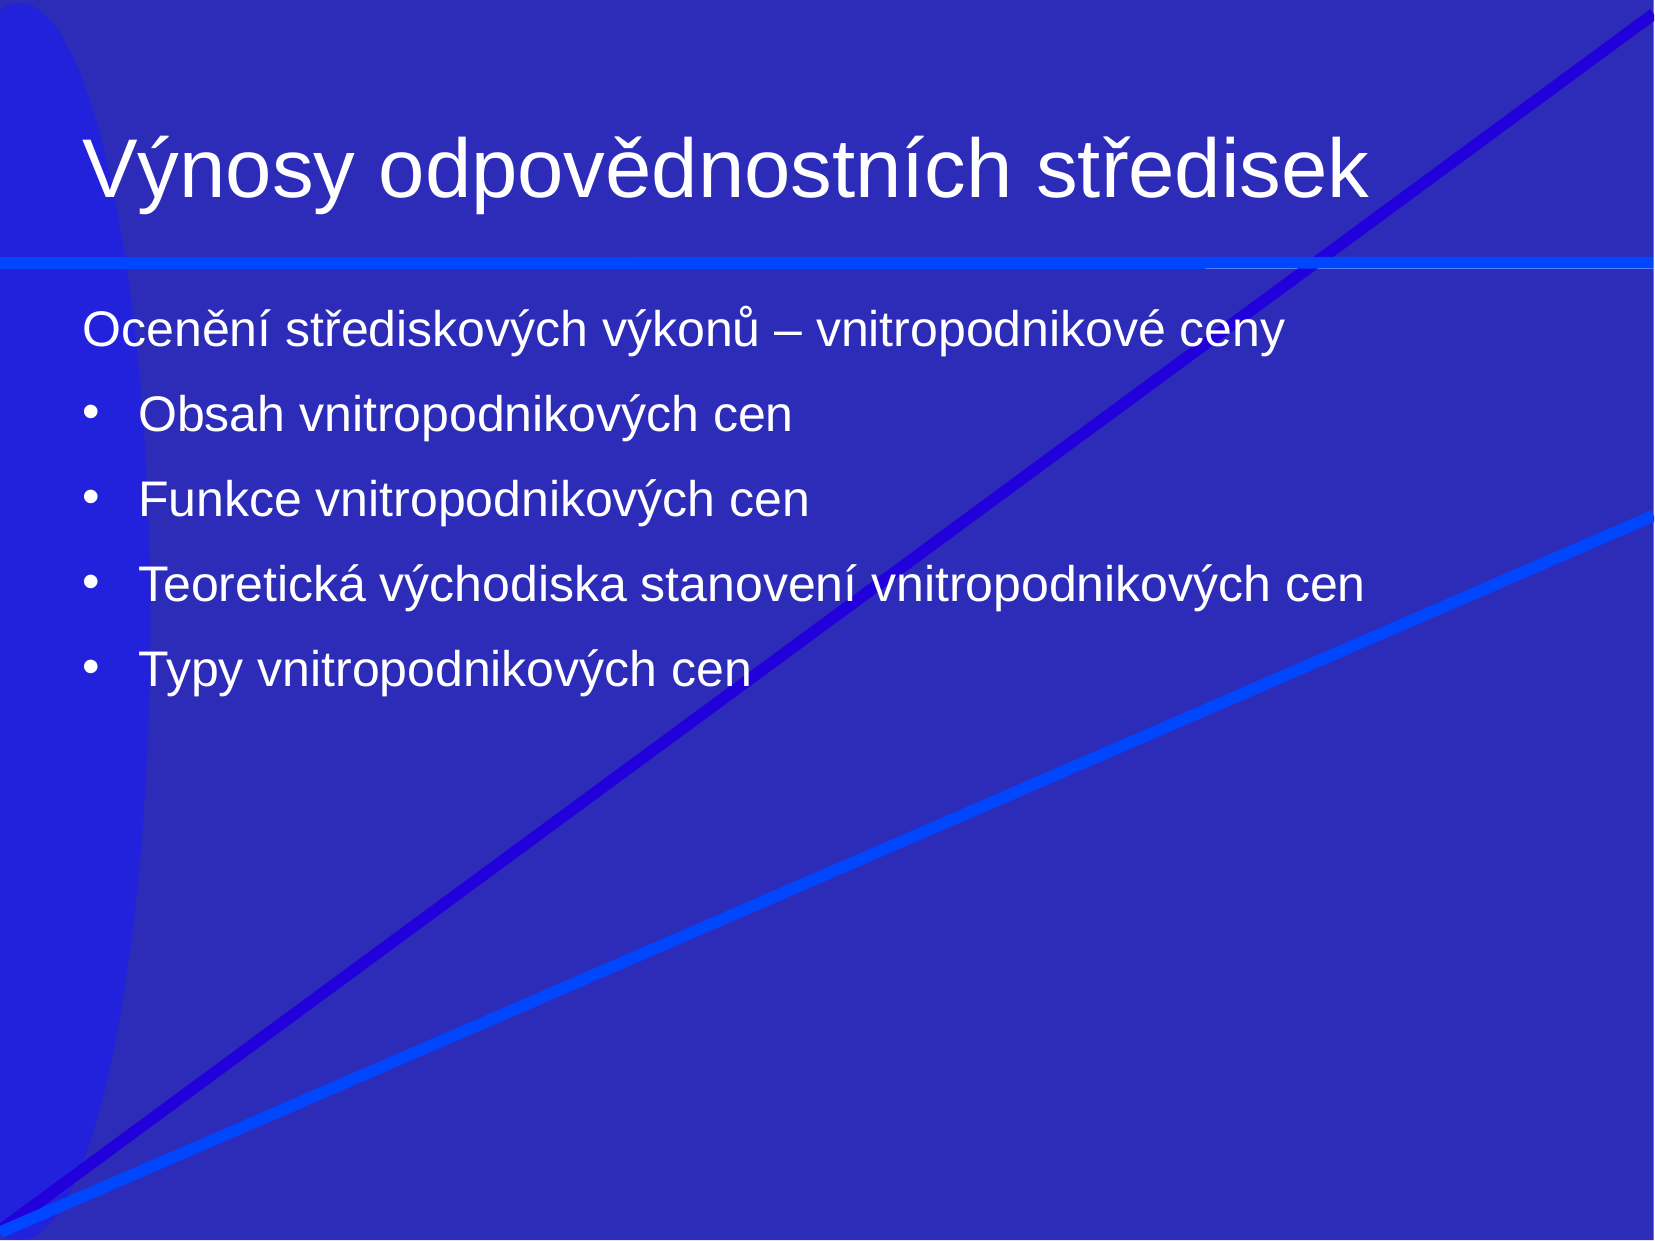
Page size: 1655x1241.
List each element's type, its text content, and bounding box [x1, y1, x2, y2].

title Výnosy odpovědnostních středisek [80, 67, 1574, 321]
text_box Ocenění střediskových výkonů – vnitropodnikové ceny Obsah vnitropodnikových cen Funkce vnitropodnikových cen Teoretická východiska stanovení vnitropodnikových cen Typy vnitropodnikových cen [80, 296, 1370, 697]
